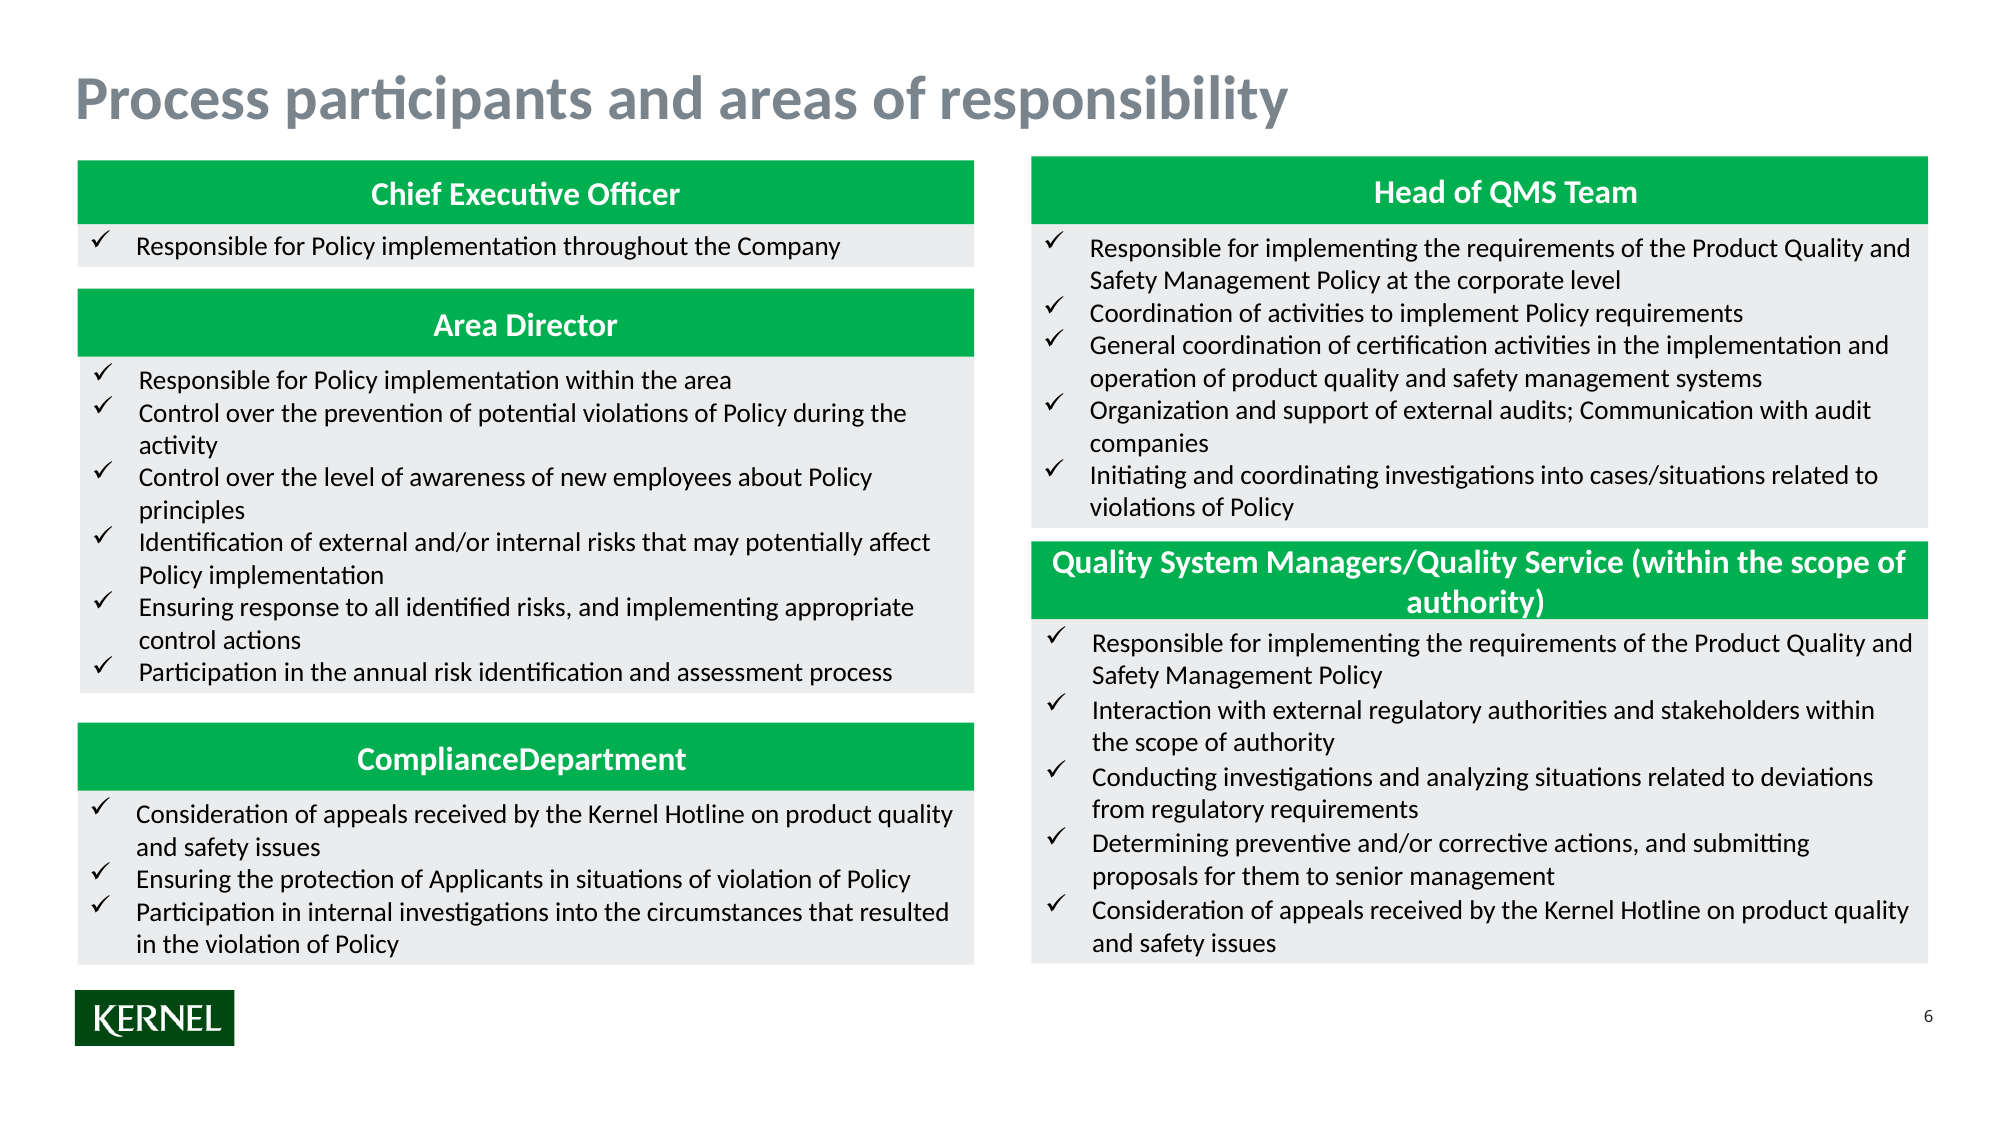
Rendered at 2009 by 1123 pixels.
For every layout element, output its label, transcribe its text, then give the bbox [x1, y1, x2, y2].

text_box Consideration of appeals received by the Kernel Hotline on product quality and safety issues Ensuring the protection of Applicants in situations of violation of Policy Participation in internal investigations into the circumstances that resulted in the violation of Policy [77, 791, 975, 965]
text_box Chief Executive Officer [77, 160, 975, 225]
slide_number 6 [1919, 1006, 1938, 1027]
text_box Responsible for Policy implementation within the area Control over the prevention of potential violations of Policy during the activity Control over the level of awareness of new employees about Policy principles Identification of external and/or internal risks that may potentially affect Policy implementation Ensuring response to all identified risks, and implementing appropriate control actions Participation in the annual risk identification and assessment process [80, 357, 975, 694]
text_box Head of QMS Team [1031, 156, 1929, 225]
text_box Responsible for implementing the requirements of the Product Quality and Safety Management Policy Interaction with external regulatory authorities and stakeholders within the scope of authority Conducting investigations and analyzing situations related to deviations from regulatory requirements Determining preventive and/or corrective actions, and submitting proposals for them to senior management Consideration of appeals received by the Kernel Hotline on product quality and safety issues [1031, 620, 1929, 964]
text_box Compliance​Department [77, 722, 975, 791]
picture [74, 990, 235, 1046]
text_box Quality System Managers/Quality Service (within the scope of authority) [1031, 541, 1929, 620]
text_box Responsible for implementing the requirements of the Product Quality and Safety Management Policy at the corporate level Coordination of activities to implement Policy requirements General coordination of certification activities in the implementation and operation of product quality and safety management systems Organization and support of external audits; Communication with audit companies Initiating and coordinating investigations into cases/situations related to violations of Policy [1031, 225, 1929, 529]
text_box Process participants and areas of responsibility [72, 54, 1914, 132]
text_box Responsible for Policy implementation throughout the Company [77, 225, 975, 267]
text_box Area Director [77, 288, 975, 357]
